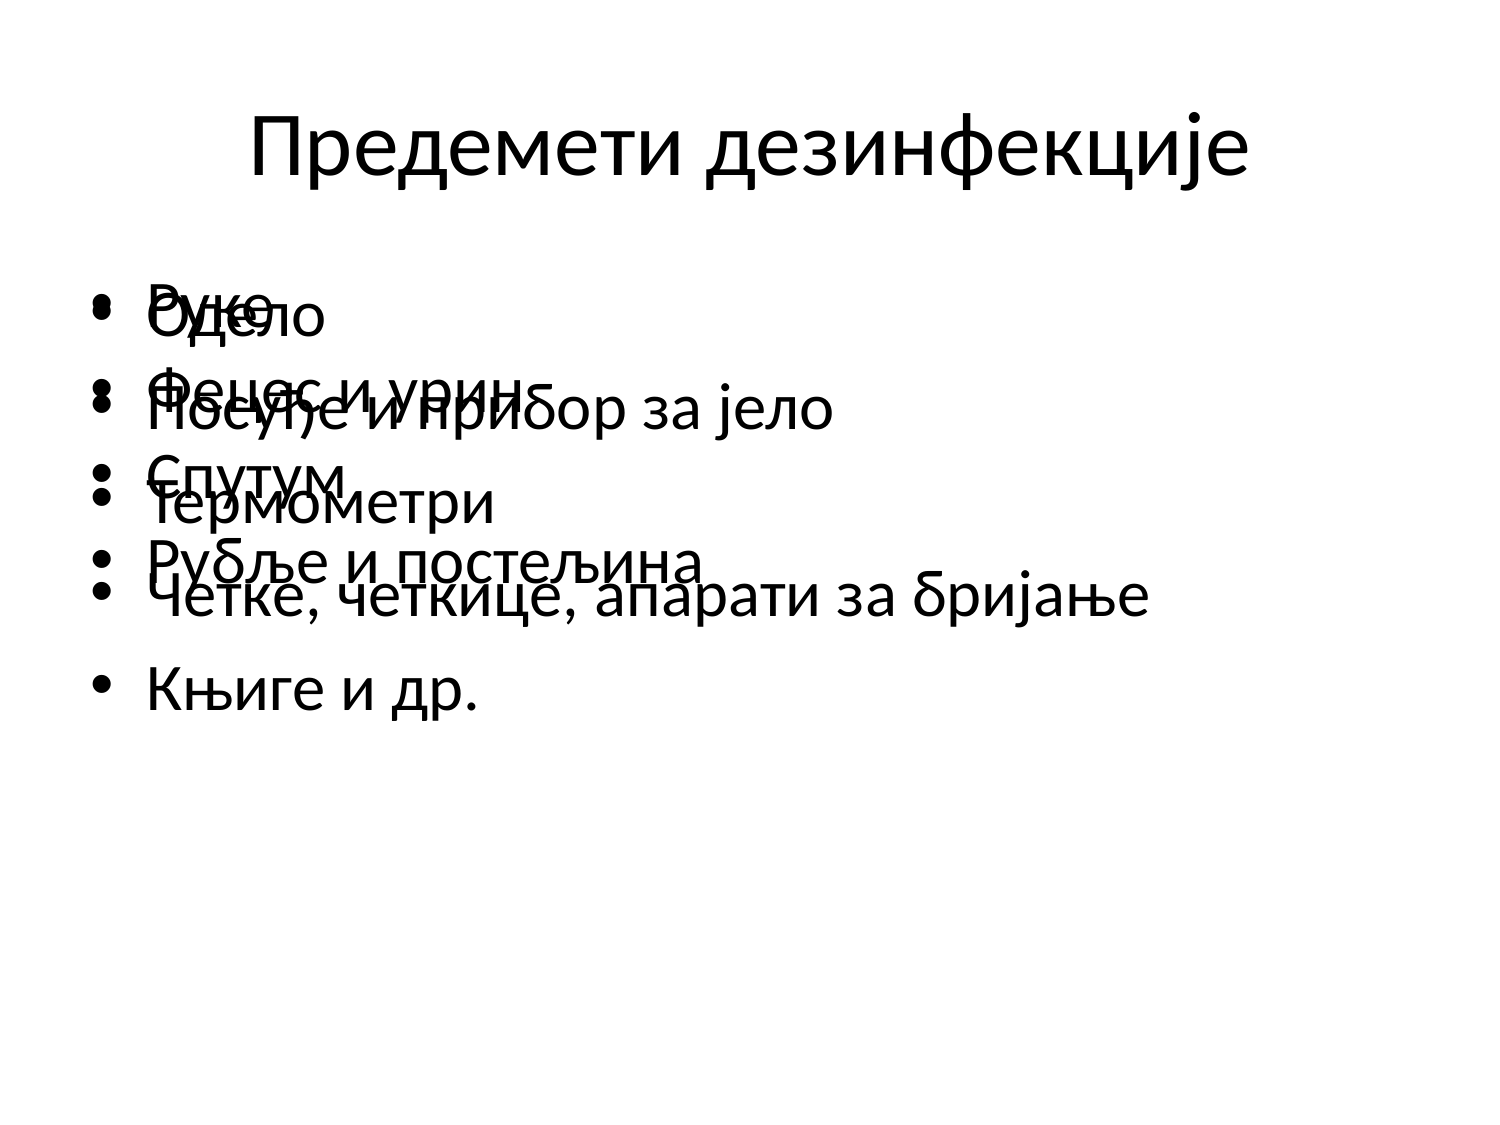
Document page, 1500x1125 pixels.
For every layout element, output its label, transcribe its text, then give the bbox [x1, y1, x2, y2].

list Одело Посуђе и прибор за јело Термометри Четке, четкице, апарати за бријање Књиге и др. [75, 262, 1425, 1005]
title Предемети дезинфекције [75, 45, 1425, 233]
